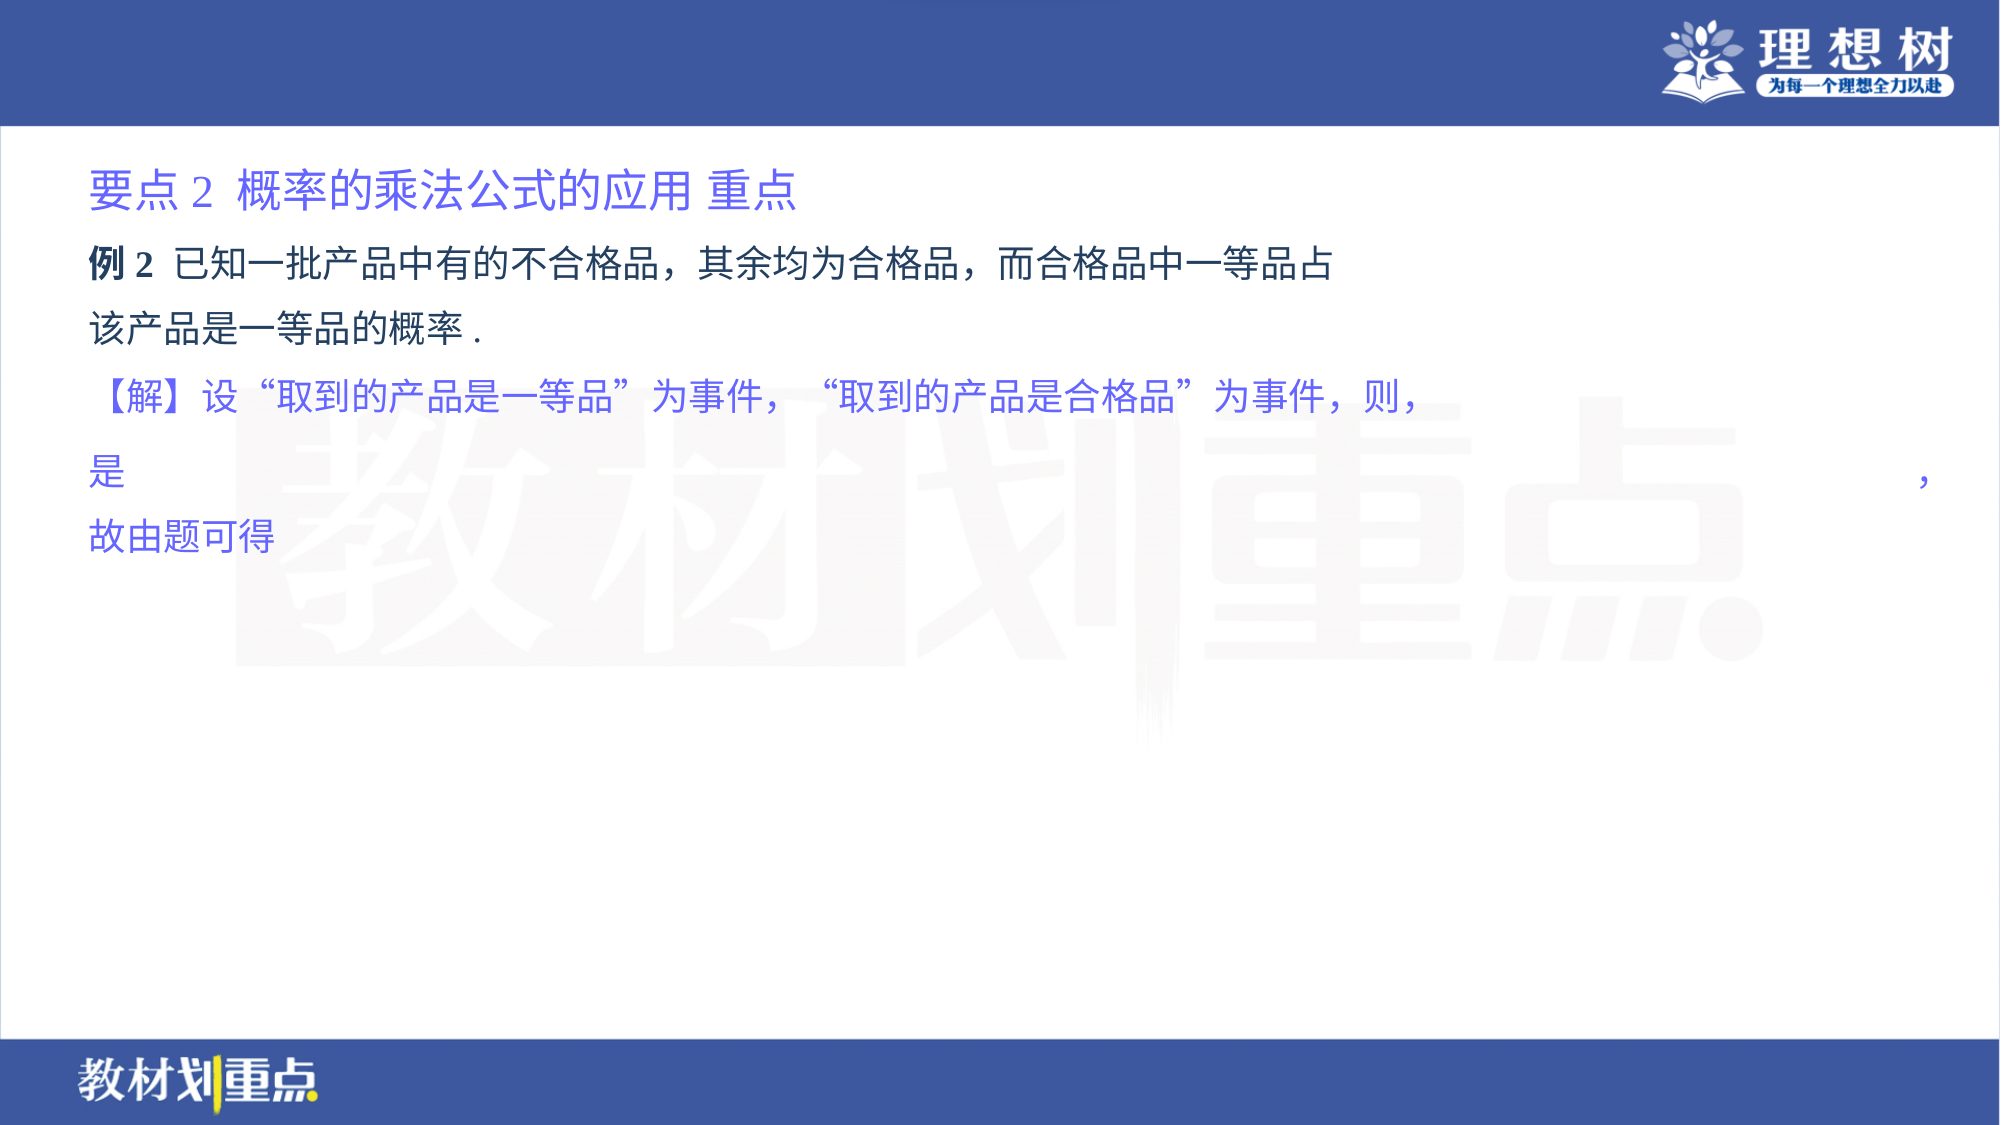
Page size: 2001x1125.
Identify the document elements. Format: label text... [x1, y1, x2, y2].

picture [0, 0, 2000, 1125]
text_box 要点2 概率的乘法公式的应用 重点 [88, 135, 1911, 276]
